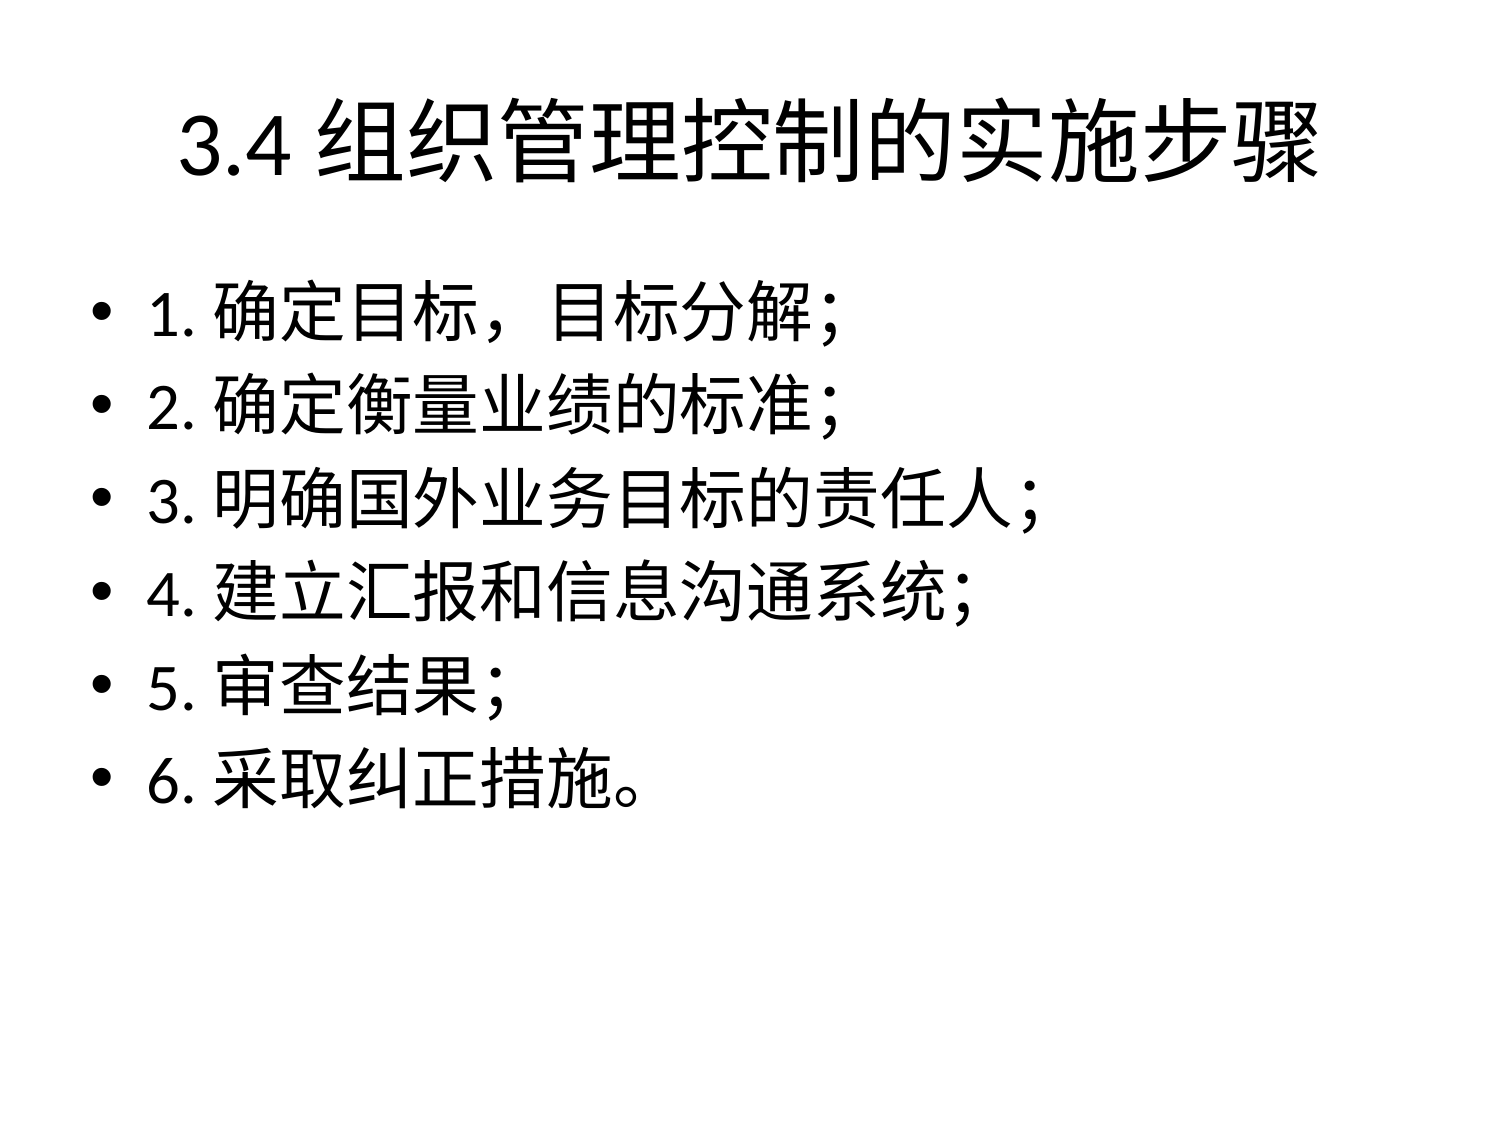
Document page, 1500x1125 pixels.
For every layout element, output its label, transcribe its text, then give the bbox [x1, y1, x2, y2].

title 3.4组织管理控制的实施步骤 [75, 45, 1425, 233]
list 1.确定目标，目标分解； 2.确定衡量业绩的标准； 3.明确国外业务目标的责任人； 4.建立汇报和信息沟通系统； 5.审查结果； 6.采取纠正措施。 [75, 262, 1425, 1005]
